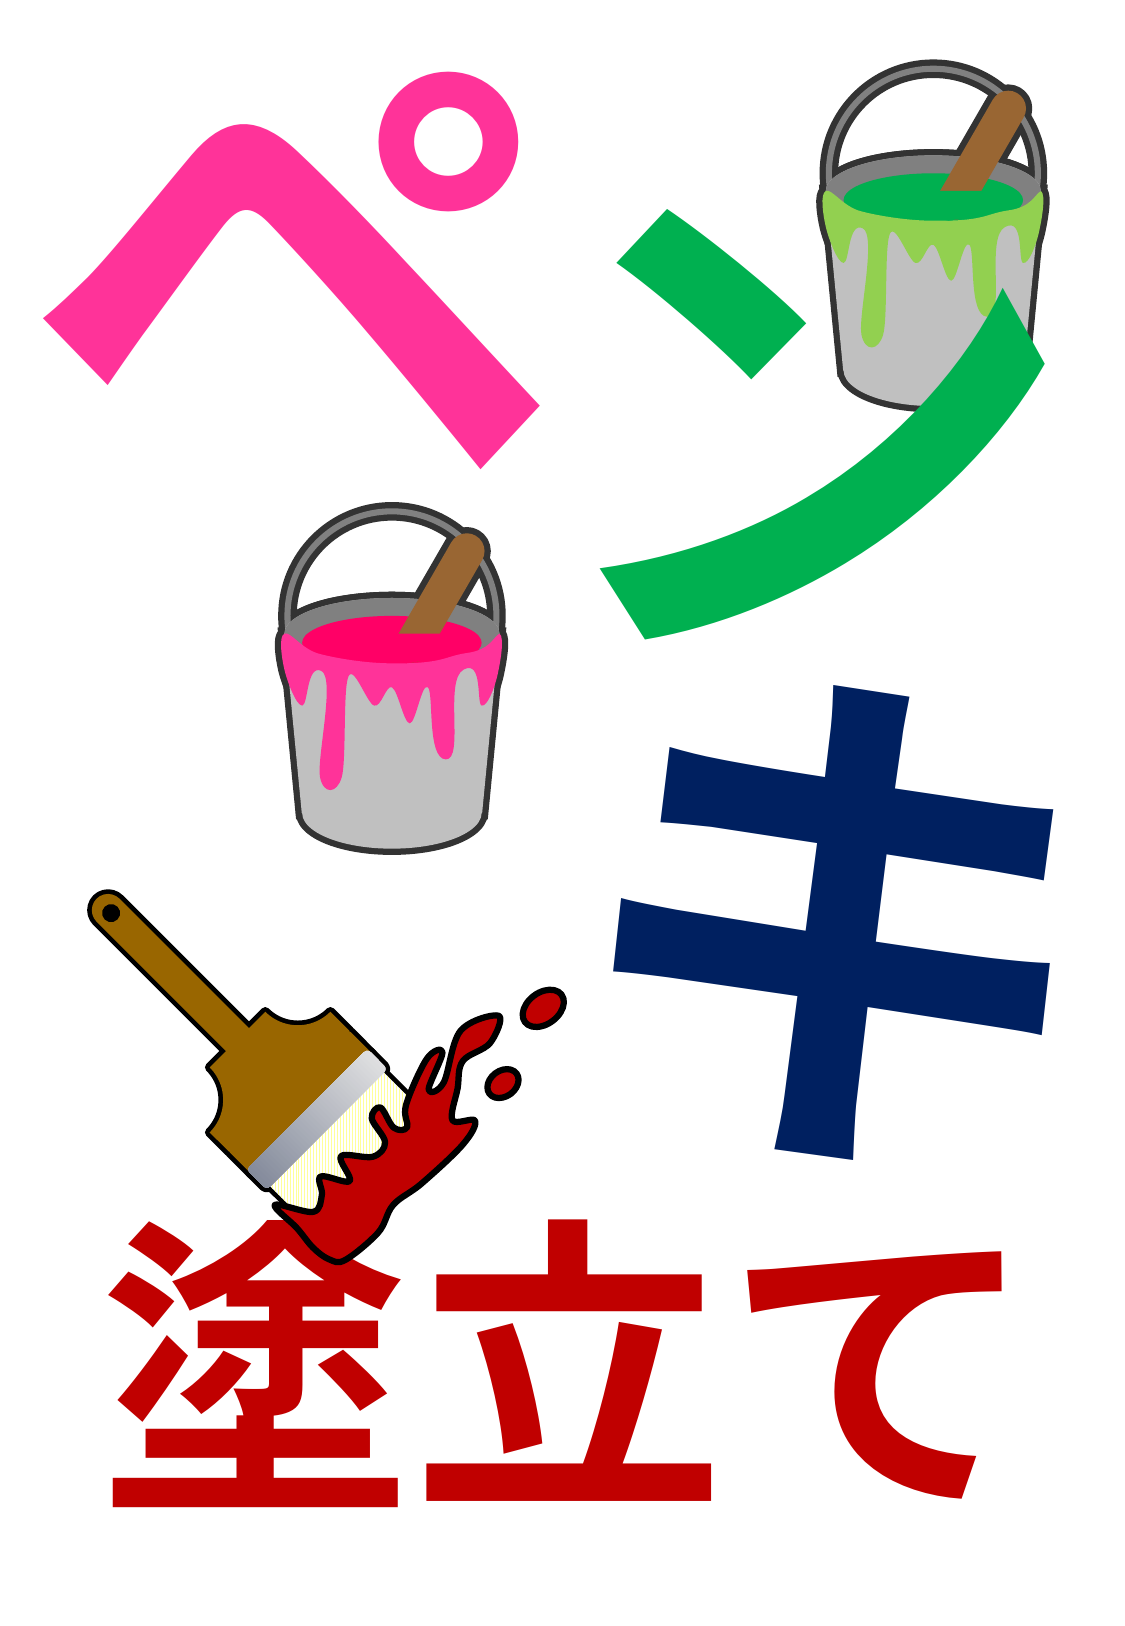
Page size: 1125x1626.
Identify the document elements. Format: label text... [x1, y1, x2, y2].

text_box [819, 65, 1047, 407]
text_box キ [566, 643, 1125, 1316]
text_box ン [522, 72, 1092, 735]
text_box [278, 508, 506, 849]
text_box 塗立て [84, 1165, 1054, 1555]
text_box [152, 807, 562, 1220]
text_box ペ [9, 0, 579, 588]
